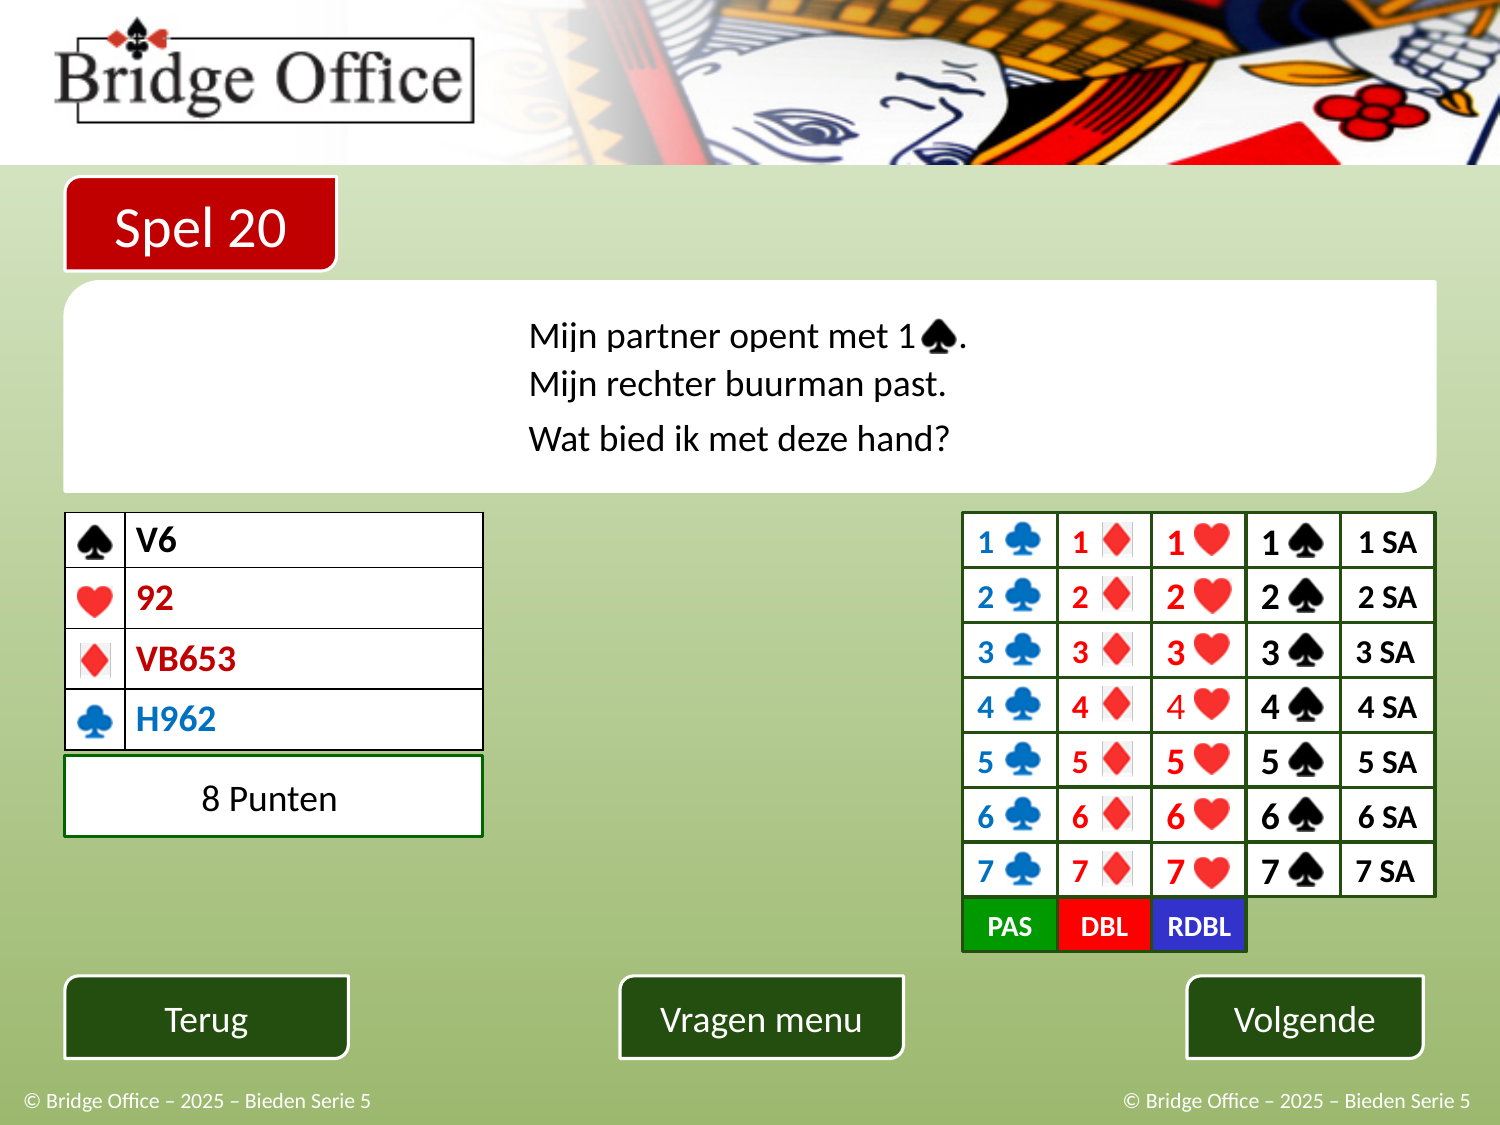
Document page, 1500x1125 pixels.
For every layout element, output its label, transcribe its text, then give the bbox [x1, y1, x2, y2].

picture [1194, 633, 1230, 666]
picture [1288, 576, 1324, 613]
picture [1099, 631, 1135, 668]
text_box 7 [961, 841, 1056, 896]
text_box 6 [1056, 786, 1150, 841]
picture [1193, 523, 1230, 556]
text_box 4 [1059, 676, 1150, 734]
picture [1004, 741, 1041, 778]
picture [1193, 688, 1230, 721]
text_box 2 [1245, 569, 1339, 621]
text_box © Bridge Office – 2025 – Bieden Serie 5 [1107, 1079, 1500, 1121]
picture [1288, 851, 1324, 887]
picture [1099, 796, 1135, 833]
text_box 4 SA [1339, 676, 1437, 734]
text_box 4 [961, 676, 1059, 734]
text_box 4 [1245, 676, 1339, 734]
text_box 1 [961, 511, 1059, 569]
picture [1288, 796, 1324, 833]
text_box 6 SA [1339, 786, 1437, 844]
text_box [63, 280, 1437, 493]
picture [1288, 741, 1324, 778]
text_box PAS [961, 896, 1059, 953]
picture [1004, 521, 1041, 558]
picture [0, 0, 1500, 166]
picture [1193, 743, 1230, 776]
table_cell [66, 629, 124, 688]
picture [1193, 857, 1230, 890]
picture [1099, 686, 1135, 723]
picture [1004, 631, 1041, 668]
text_box 5 [961, 734, 1059, 786]
picture [1099, 522, 1135, 558]
text_box 1 [1245, 511, 1342, 569]
text_box 5 [1153, 734, 1248, 786]
text_box 3 [1056, 621, 1150, 676]
text_box 2 [1056, 569, 1153, 621]
picture [77, 585, 114, 618]
text_box 3 SA [1339, 621, 1437, 676]
picture [1193, 578, 1232, 614]
text_box Mijn partner opent met 1 . [513, 303, 1022, 364]
text_box 5 SA [1339, 734, 1437, 786]
text_box Terug [63, 974, 350, 1061]
picture [1193, 798, 1230, 830]
text_box Volgende [1185, 974, 1425, 1061]
text_box 5 [1248, 734, 1339, 786]
text_box DBL [1059, 898, 1153, 953]
picture [1099, 851, 1135, 887]
text_box 6 [961, 786, 1056, 841]
text_box 1 [1059, 511, 1153, 569]
text_box 3 [961, 621, 1056, 676]
table_header V6 [126, 513, 482, 567]
picture [77, 643, 114, 679]
picture [77, 703, 114, 740]
table_cell VB653 [126, 629, 482, 688]
text_box 7 [1150, 841, 1245, 898]
text_box 4 [1150, 676, 1245, 734]
text_box 8 Punten [63, 754, 484, 838]
picture [1288, 686, 1324, 723]
text_box Mijn rechter buurman past. [513, 352, 987, 406]
text_box 3 [1245, 621, 1339, 676]
text_box Spel 20 [63, 178, 339, 273]
text_box 2 SA [1339, 569, 1437, 621]
table_cell [66, 568, 124, 628]
text_box 6 [1150, 786, 1245, 841]
table_header [66, 513, 124, 567]
text_box RDBL [1153, 898, 1248, 953]
picture [1004, 851, 1041, 887]
picture [1288, 521, 1325, 558]
table_cell 92 [126, 568, 482, 628]
picture [1004, 796, 1041, 833]
text_box 5 [1059, 734, 1153, 786]
text_box 1 SA [1342, 511, 1437, 569]
text_box Wat bied ik met deze hand? [513, 406, 987, 467]
text_box © Bridge Office – 2025 – Bieden Serie 5 [8, 1079, 393, 1121]
text_box 7 SA [1339, 844, 1437, 898]
picture [1004, 686, 1041, 723]
picture [77, 524, 114, 561]
picture [1099, 576, 1135, 613]
text_box 6 [1245, 786, 1339, 841]
picture [1099, 741, 1135, 778]
text_box 3 [1150, 621, 1245, 676]
table_cell H962 [126, 690, 482, 749]
text_box 7 [1056, 841, 1150, 898]
text_box 2 [961, 569, 1056, 621]
text_box 7 [1245, 841, 1339, 898]
picture [1288, 631, 1324, 668]
text_box 1 [1153, 511, 1245, 569]
picture [1004, 576, 1041, 613]
picture [920, 318, 957, 354]
text_box Vragen menu [618, 974, 906, 1061]
table_cell [66, 690, 124, 749]
text_box 2 [1153, 569, 1245, 621]
